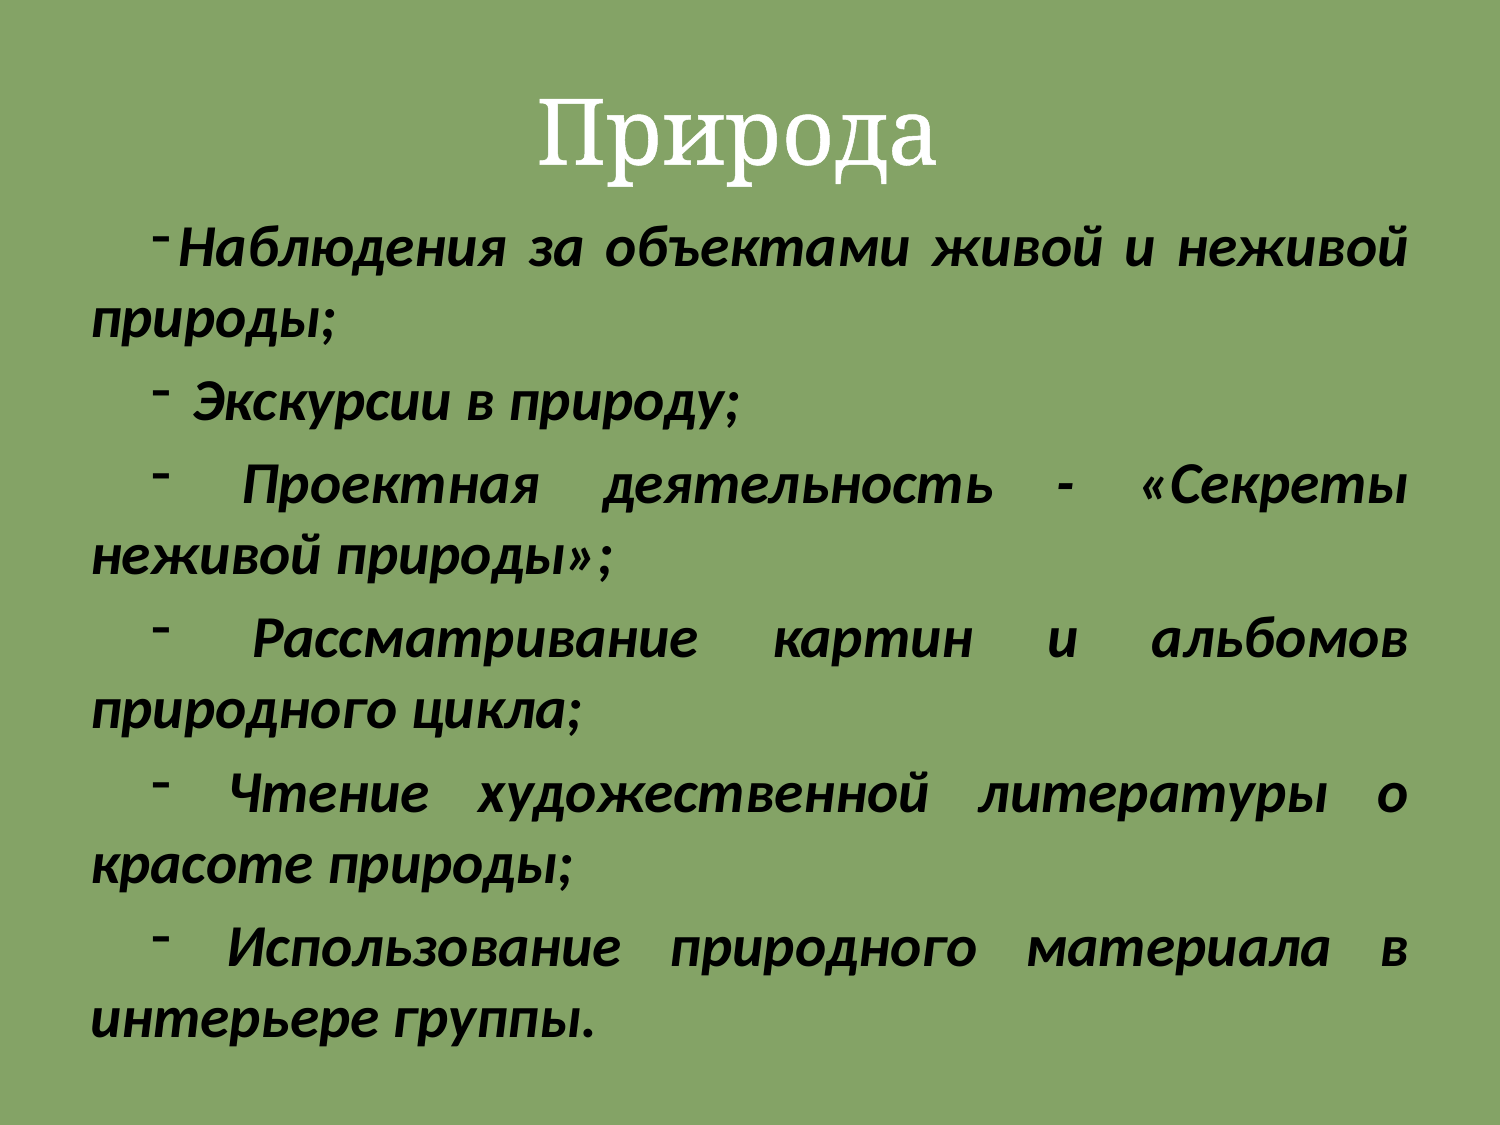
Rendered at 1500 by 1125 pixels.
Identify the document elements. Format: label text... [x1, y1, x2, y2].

list Наблюдения за объектами живой и неживой природы; Экскурсии в природу; Проектная деятельность - «Секреты неживой природы»; Рассматривание картин и альбомов природного цикла; Чтение художественной литературы о красоте природы; Использование природного материала в интерьере группы. [75, 199, 1425, 1067]
title Природа [75, 45, 1425, 199]
